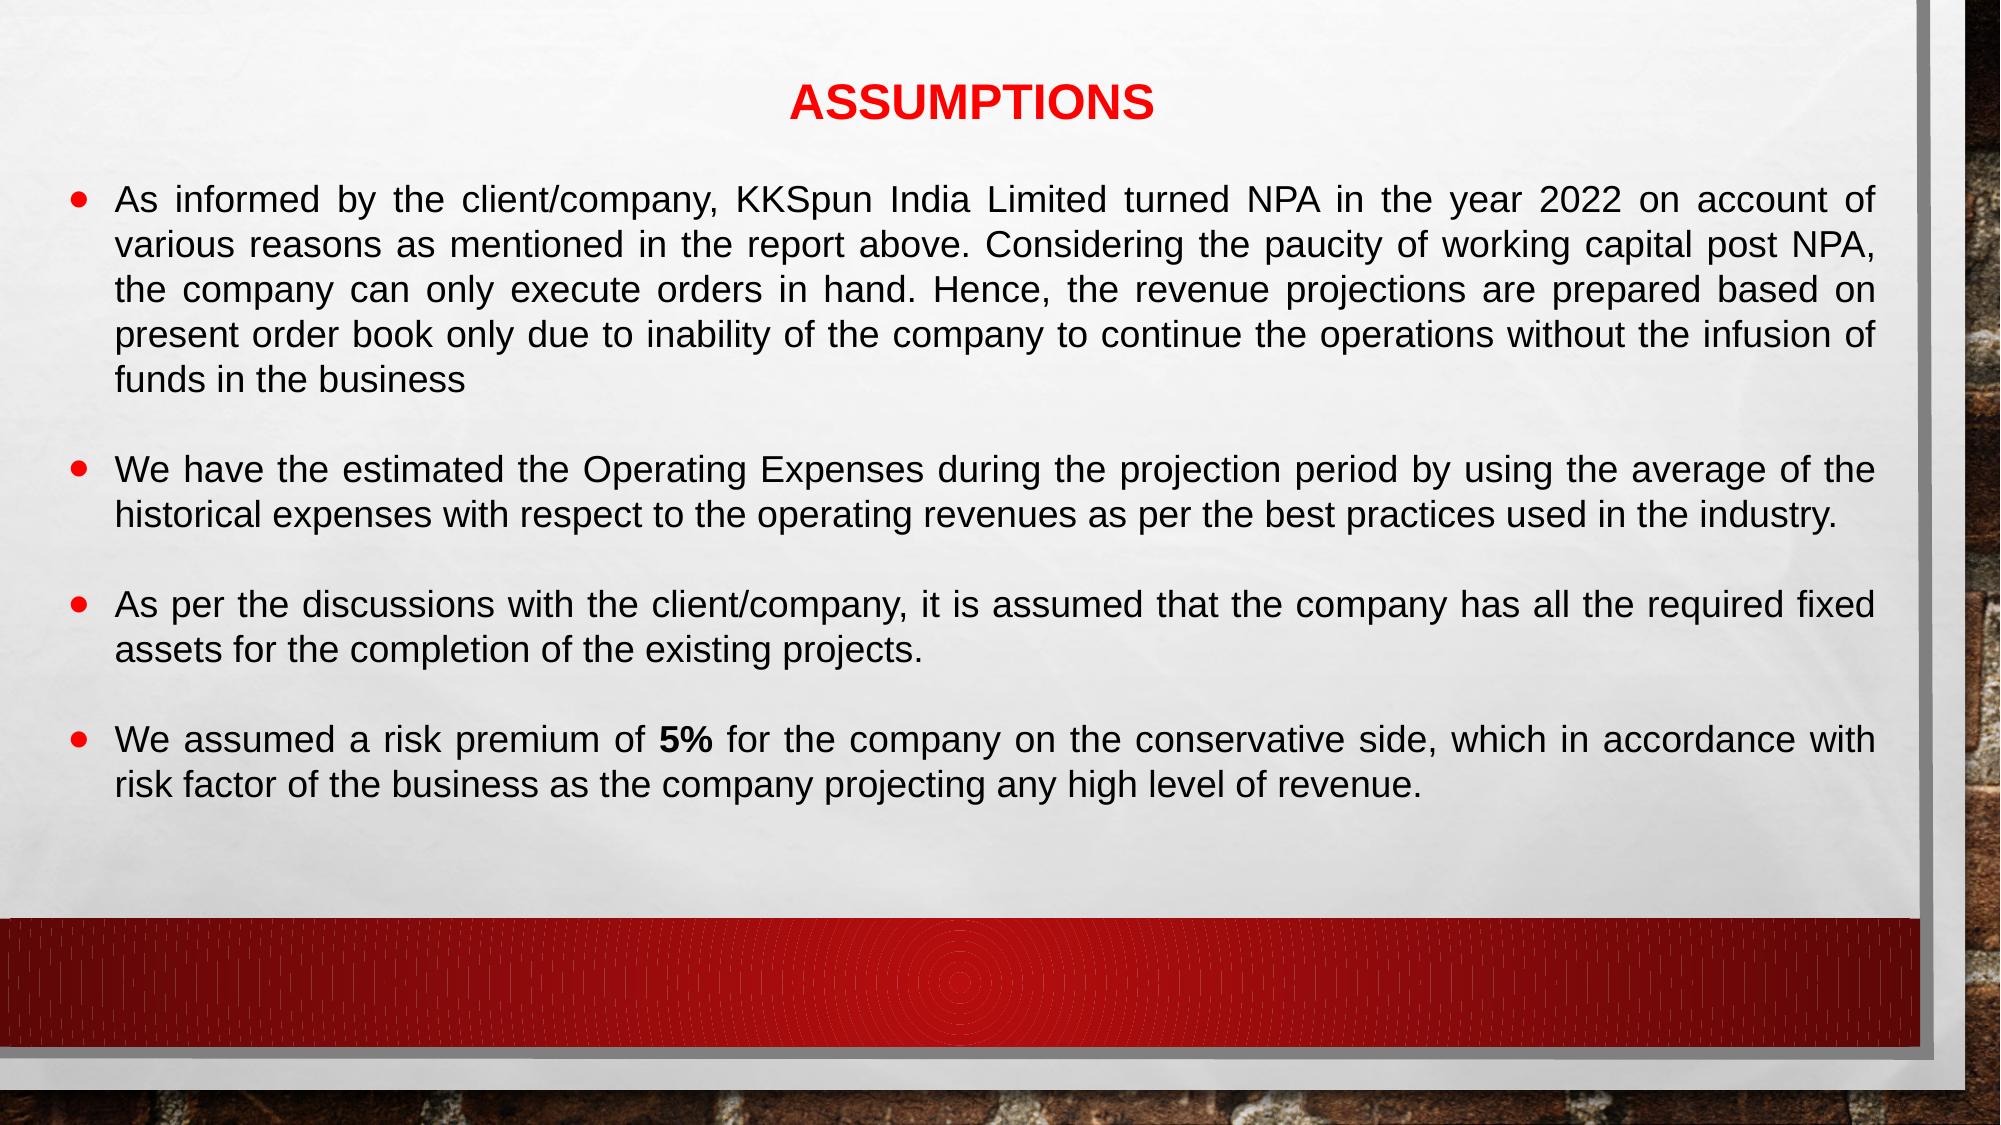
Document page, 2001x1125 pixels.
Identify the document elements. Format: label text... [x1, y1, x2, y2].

picture [0, 0, 2000, 1125]
text_box ASSUMPTIONS As informed by the client/company, KKSpun India Limited turned NPA in the year 2022 on account of various reasons as mentioned in the report above. Considering the paucity of working capital post NPA, the company can only execute orders in hand. Hence, the revenue projections are prepared based on present order book only due to inability of the company to continue the operations without the infusion of funds in the business We have the estimated the Operating Expenses during the projection period by using the average of the historical expenses with respect to the operating revenues as per the best practices used in the industry. As per the discussions with the client/company, it is assumed that the company has all the required fixed assets for the completion of the existing projects. We assumed a risk premium of 5% for the company on the conservative side, which in accordance with risk factor of the business as the company projecting any high level of revenue. [52, 62, 1892, 812]
